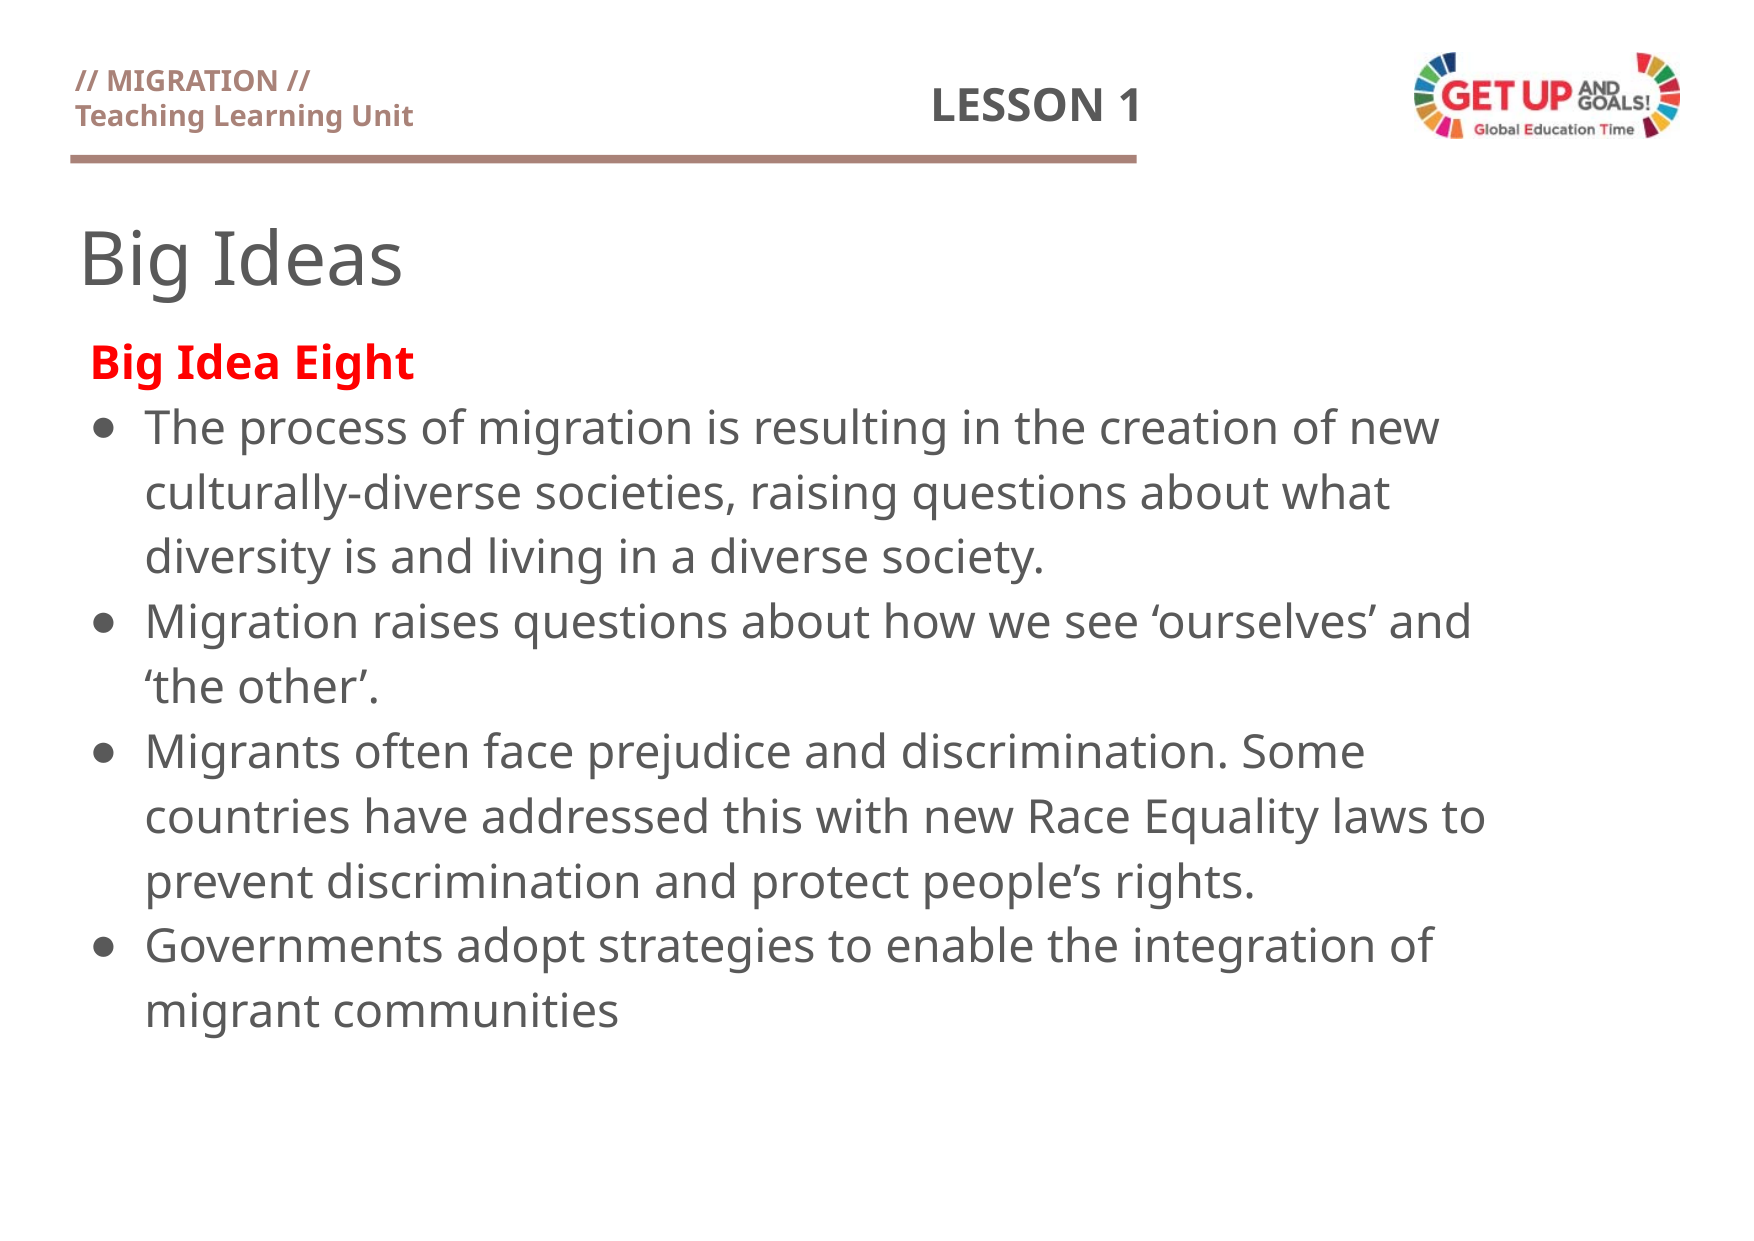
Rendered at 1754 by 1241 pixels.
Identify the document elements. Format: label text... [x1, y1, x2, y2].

title Big Ideas [59, 191, 1695, 330]
list Big Idea Eight The process of migration is resulting in the creation of new culturally-diverse societies, raising questions about what diversity is and living in a diverse society. Migration raises questions about how we see ‘ourselves’ and ‘the other’. Migrants often face prejudice and discrimination. Some countries have addressed this with new Race Equality laws to prevent discrimination and protect people’s rights. Governments adopt strategies to enable the integration of migrant communities [70, 304, 1559, 1124]
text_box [59, 47, 1680, 164]
